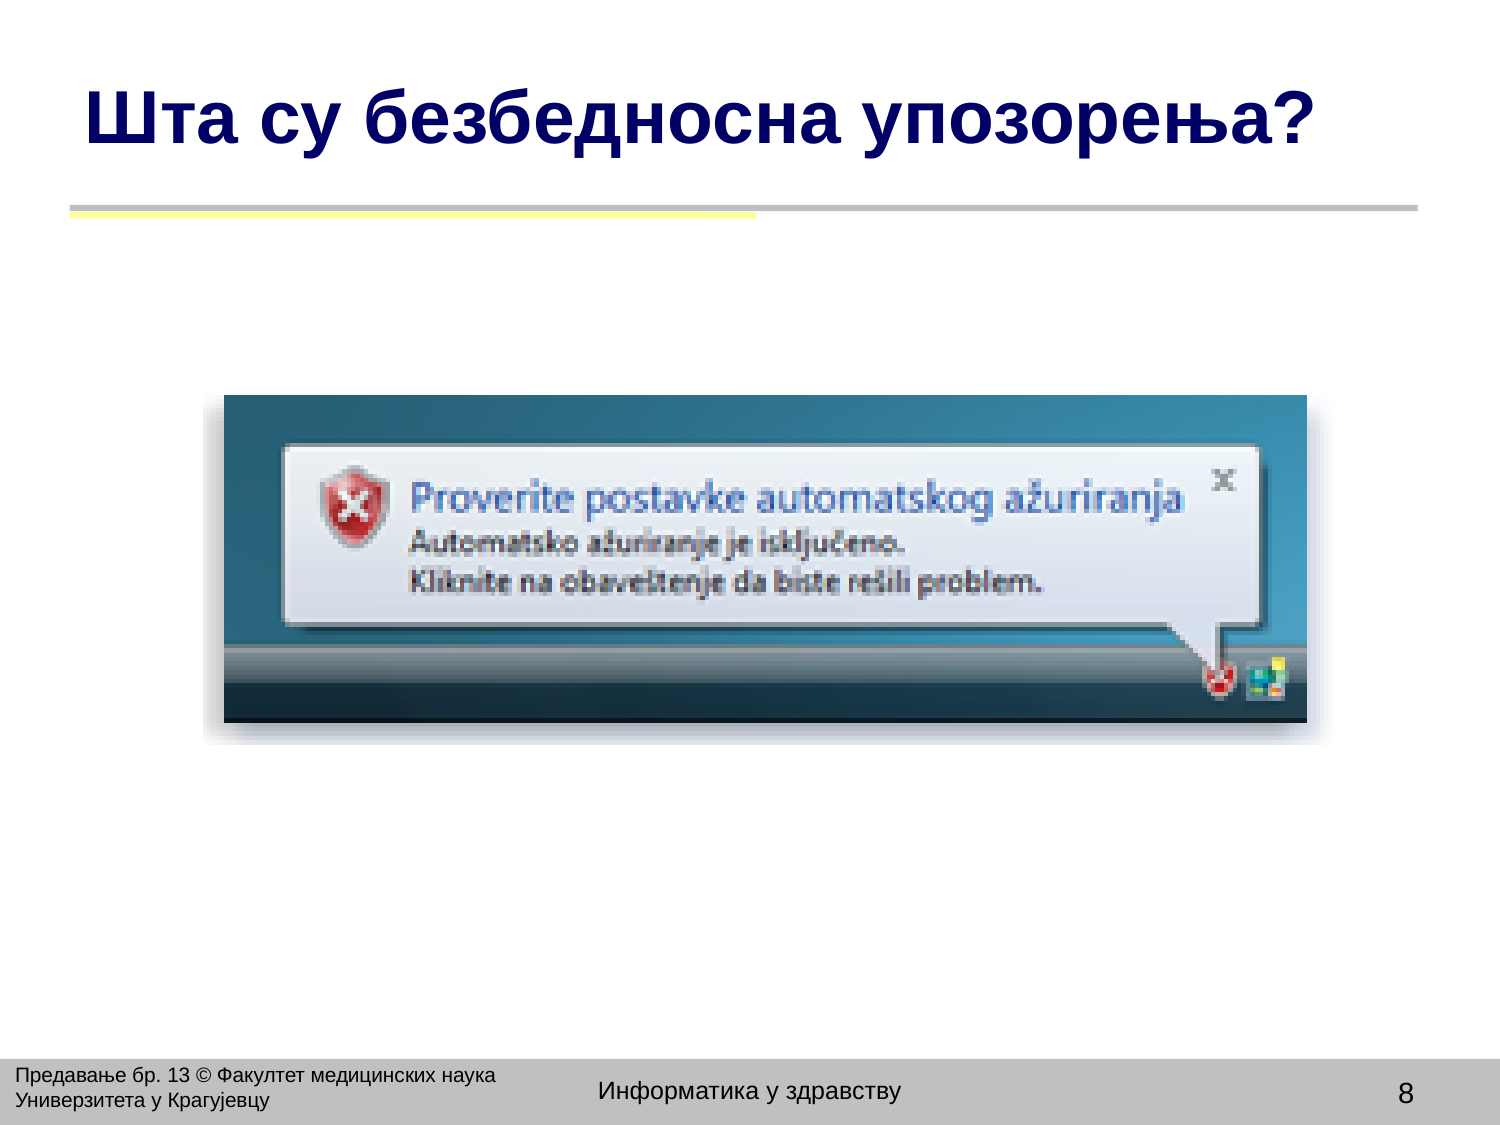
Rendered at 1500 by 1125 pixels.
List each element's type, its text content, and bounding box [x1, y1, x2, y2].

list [203, 343, 1338, 746]
slide_number Предавање бр. 13 © Факултет медицинских наука Универзитета у Крагујевцу [0, 1053, 617, 1108]
slide_number 8 [1079, 1066, 1430, 1125]
title Шта су безбедносна упозорења? [69, 19, 1426, 208]
footer Информатика у здравству [512, 1066, 988, 1125]
